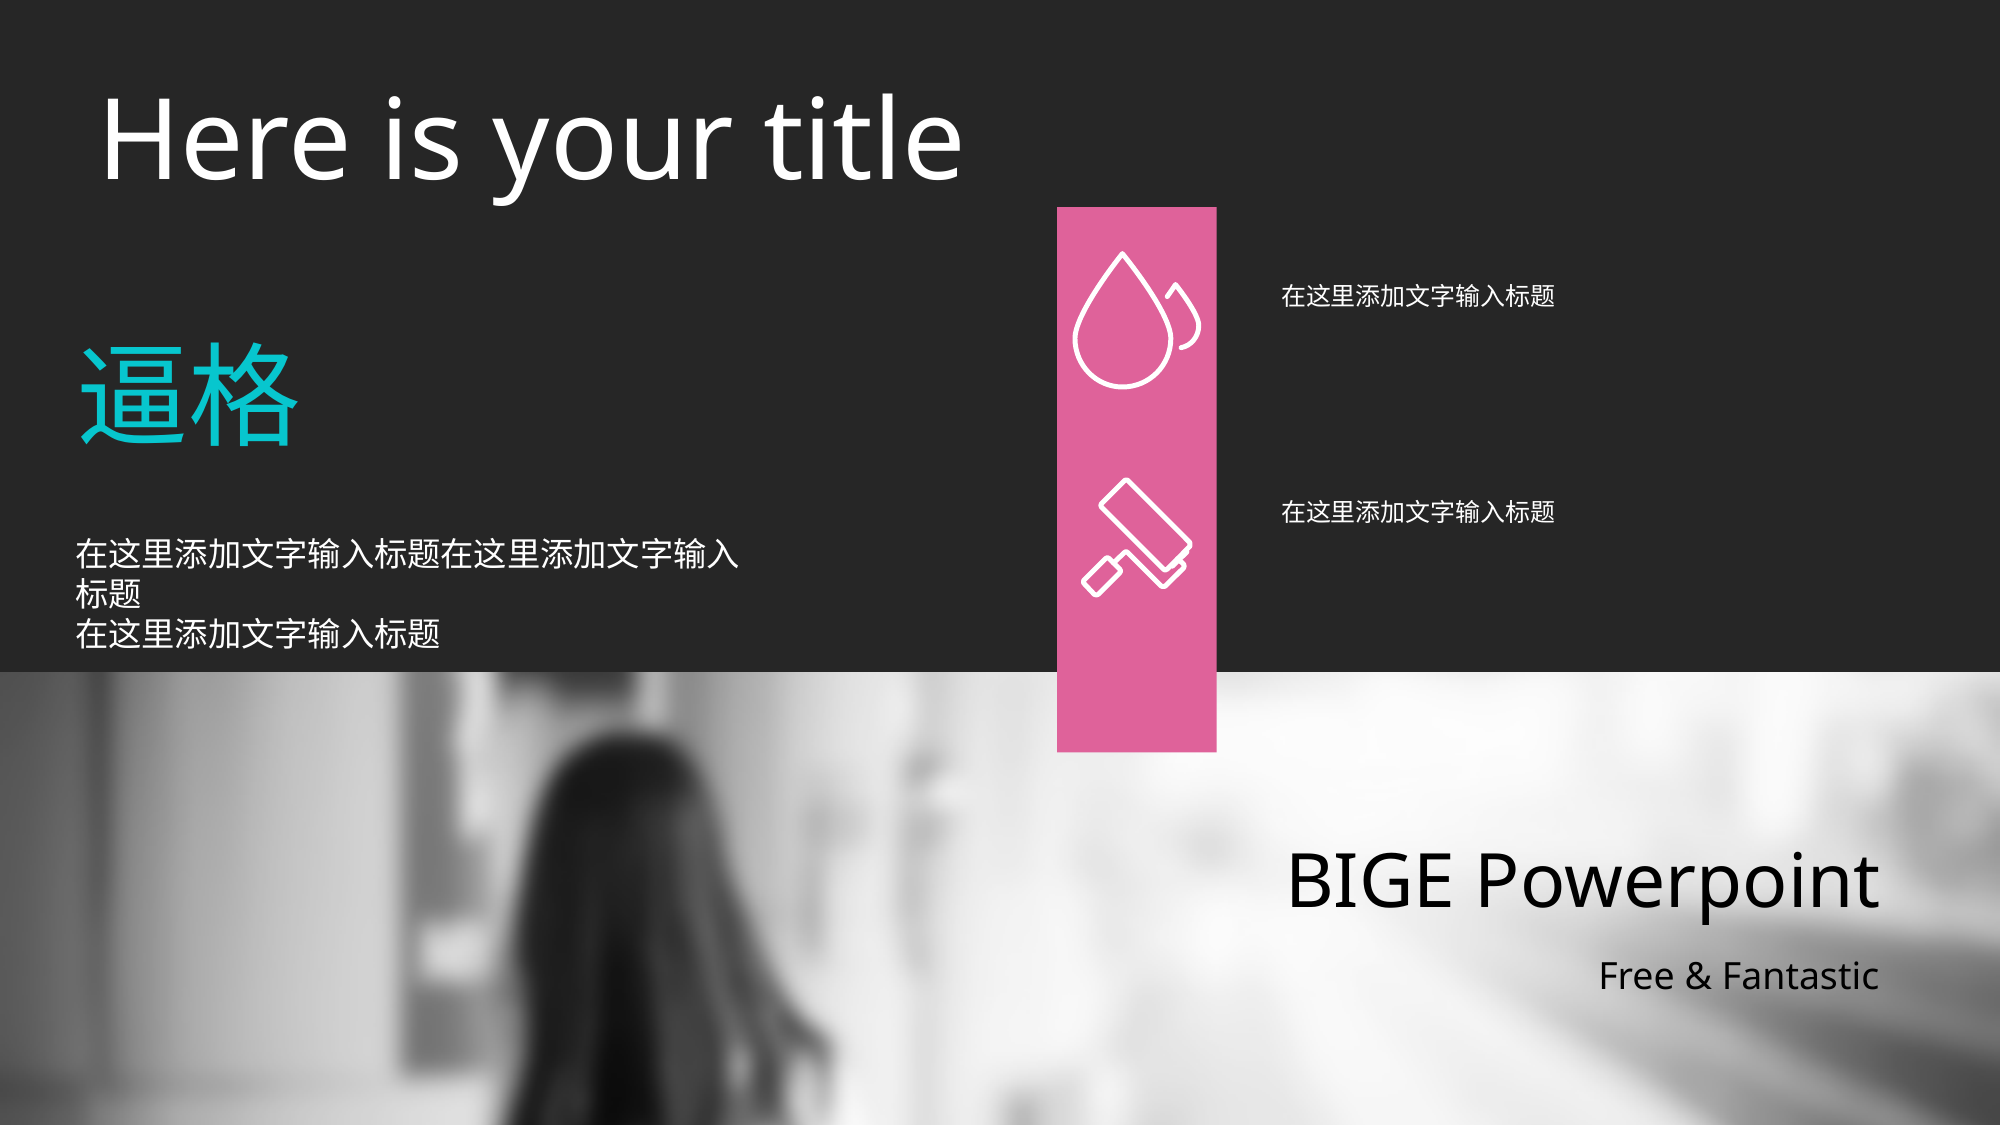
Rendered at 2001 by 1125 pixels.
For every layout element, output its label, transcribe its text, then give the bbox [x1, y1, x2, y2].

text_box 在这里添加文字输入标题 [1266, 489, 1817, 534]
text_box 逼格 [61, 317, 317, 468]
text_box 在这里添加文字输入标题在这里添加文字输入标题 在这里添加文字输入标题 [60, 525, 774, 672]
text_box [1056, 206, 1218, 672]
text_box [1083, 479, 1191, 596]
picture [0, 672, 2000, 1125]
text_box 在这里添加文字输入标题 [1266, 273, 1817, 319]
text_box Here is your title [82, 60, 982, 210]
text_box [1074, 253, 1199, 387]
